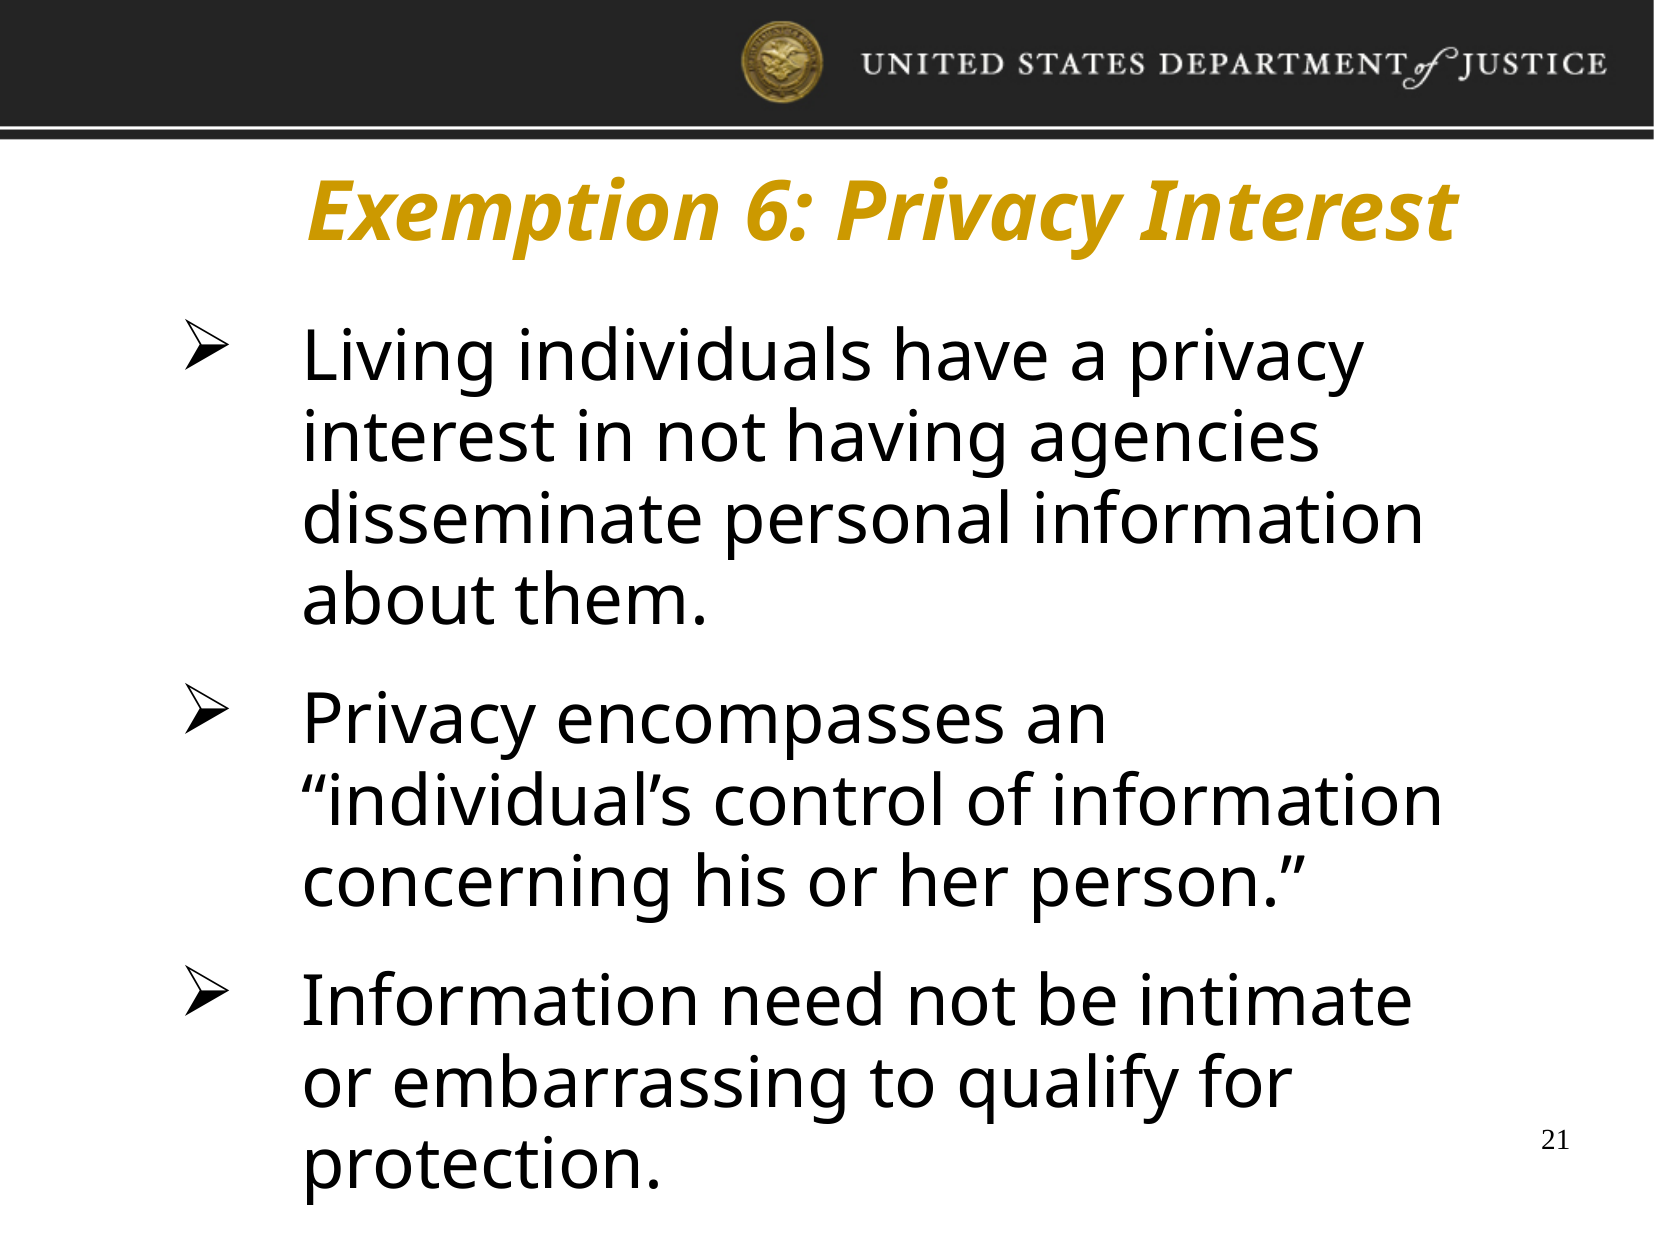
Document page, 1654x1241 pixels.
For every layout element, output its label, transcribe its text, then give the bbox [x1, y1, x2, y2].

picture [0, 0, 1654, 1236]
slide_number 21 [1185, 1122, 1571, 1208]
text_box Living individuals have a privacy interest in not having agencies disseminate personal information about them. Privacy encompasses an “individual’s control of information concerning his or her person.” Information need not be intimate or embarrassing to qualify for protection. [162, 305, 1491, 1214]
text_box Exemption 6: Privacy Interest [89, 156, 1654, 268]
